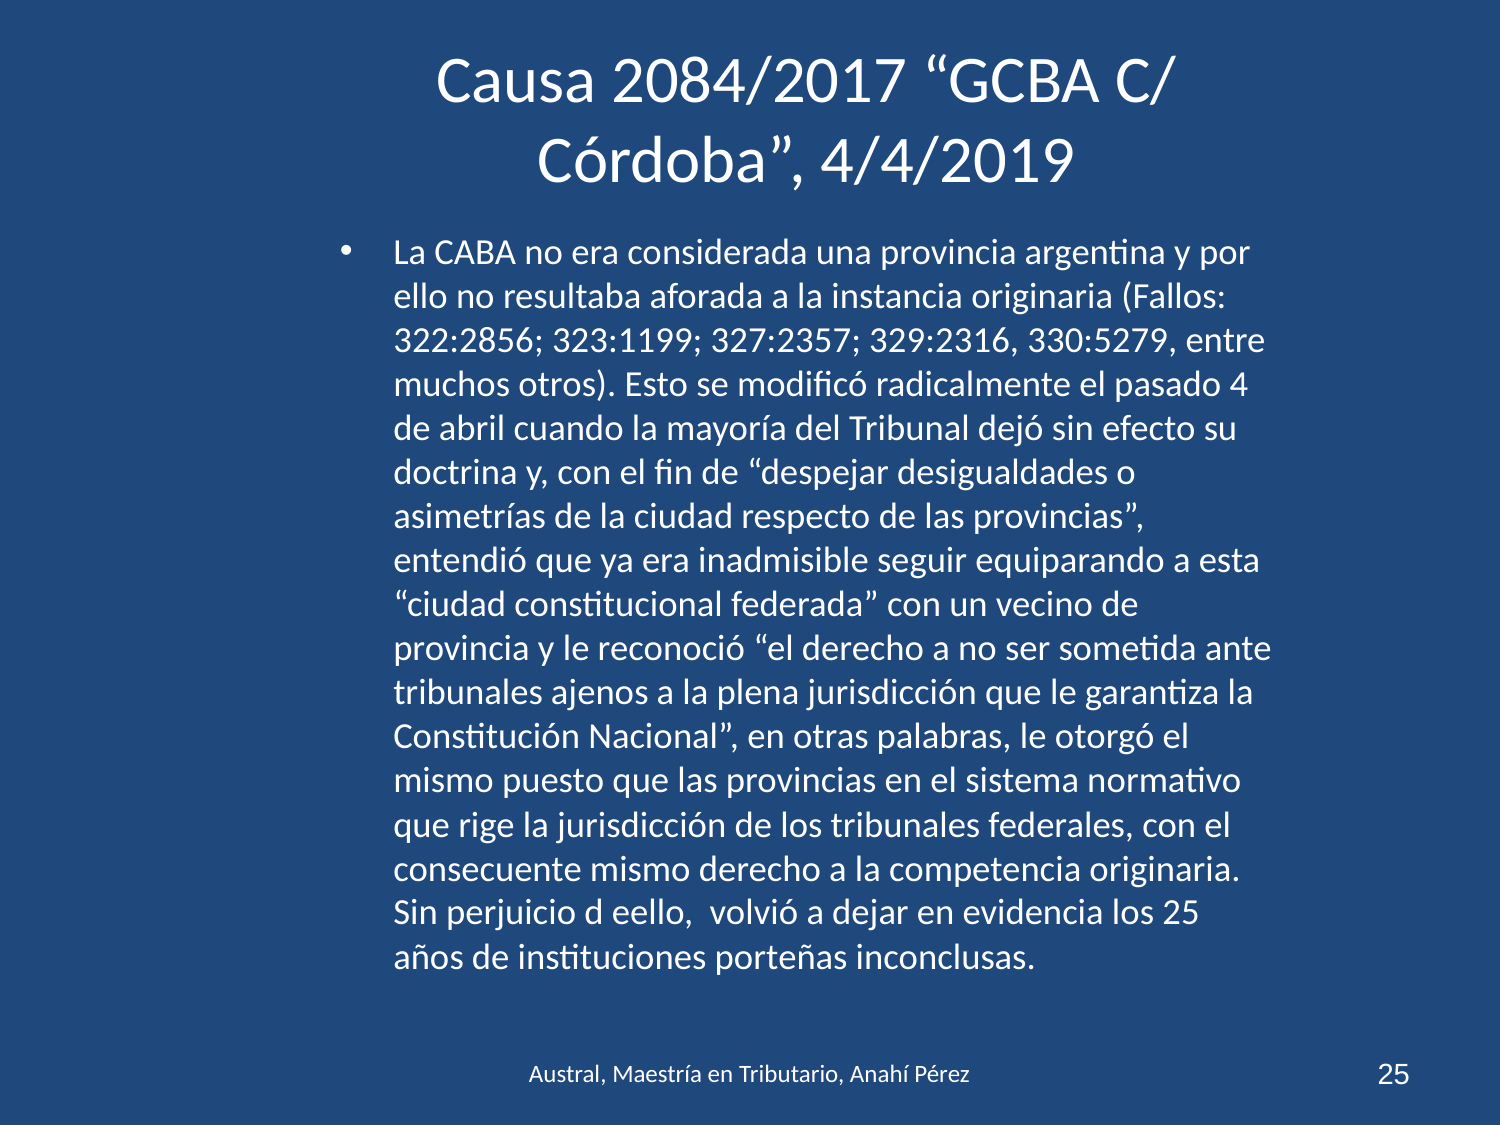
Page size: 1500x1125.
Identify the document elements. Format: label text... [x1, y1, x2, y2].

title Causa 2084/2017 “GCBA C/ Córdoba”, 4/4/2019 [324, 0, 1289, 220]
slide_number 25 [1074, 1042, 1425, 1103]
list La CABA no era considerada una provincia argentina y por ello no resultaba aforada a la instancia originaria (Fallos: 322:2856; 323:1199; 327:2357; 329:2316, 330:5279, entre muchos otros). Esto se modificó radicalmente el pasado 4 de abril cuando la mayoría del Tribunal dejó sin efecto su doctrina y, con el fin de “despejar desigualdades o asimetrías de la ciudad respecto de las provincias”, entendió que ya era inadmisible seguir equiparando a esta “ciudad constitucional federada” con un vecino de provincia y le reconoció “el derecho a no ser sometida ante tribunales ajenos a la plena jurisdicción que le garantiza la Constitución Nacional”, en otras palabras, le otorgó el mismo puesto que las provincias en el sistema normativo que rige la jurisdicción de los tribunales federales, con el consecuente mismo derecho a la competencia originaria. Sin perjuicio d eello, volvió a dejar en evidencia los 25 años de instituciones porteñas inconclusas. [324, 220, 1289, 1025]
footer Austral, Maestría en Tributario, Anahí Pérez [512, 1042, 988, 1103]
